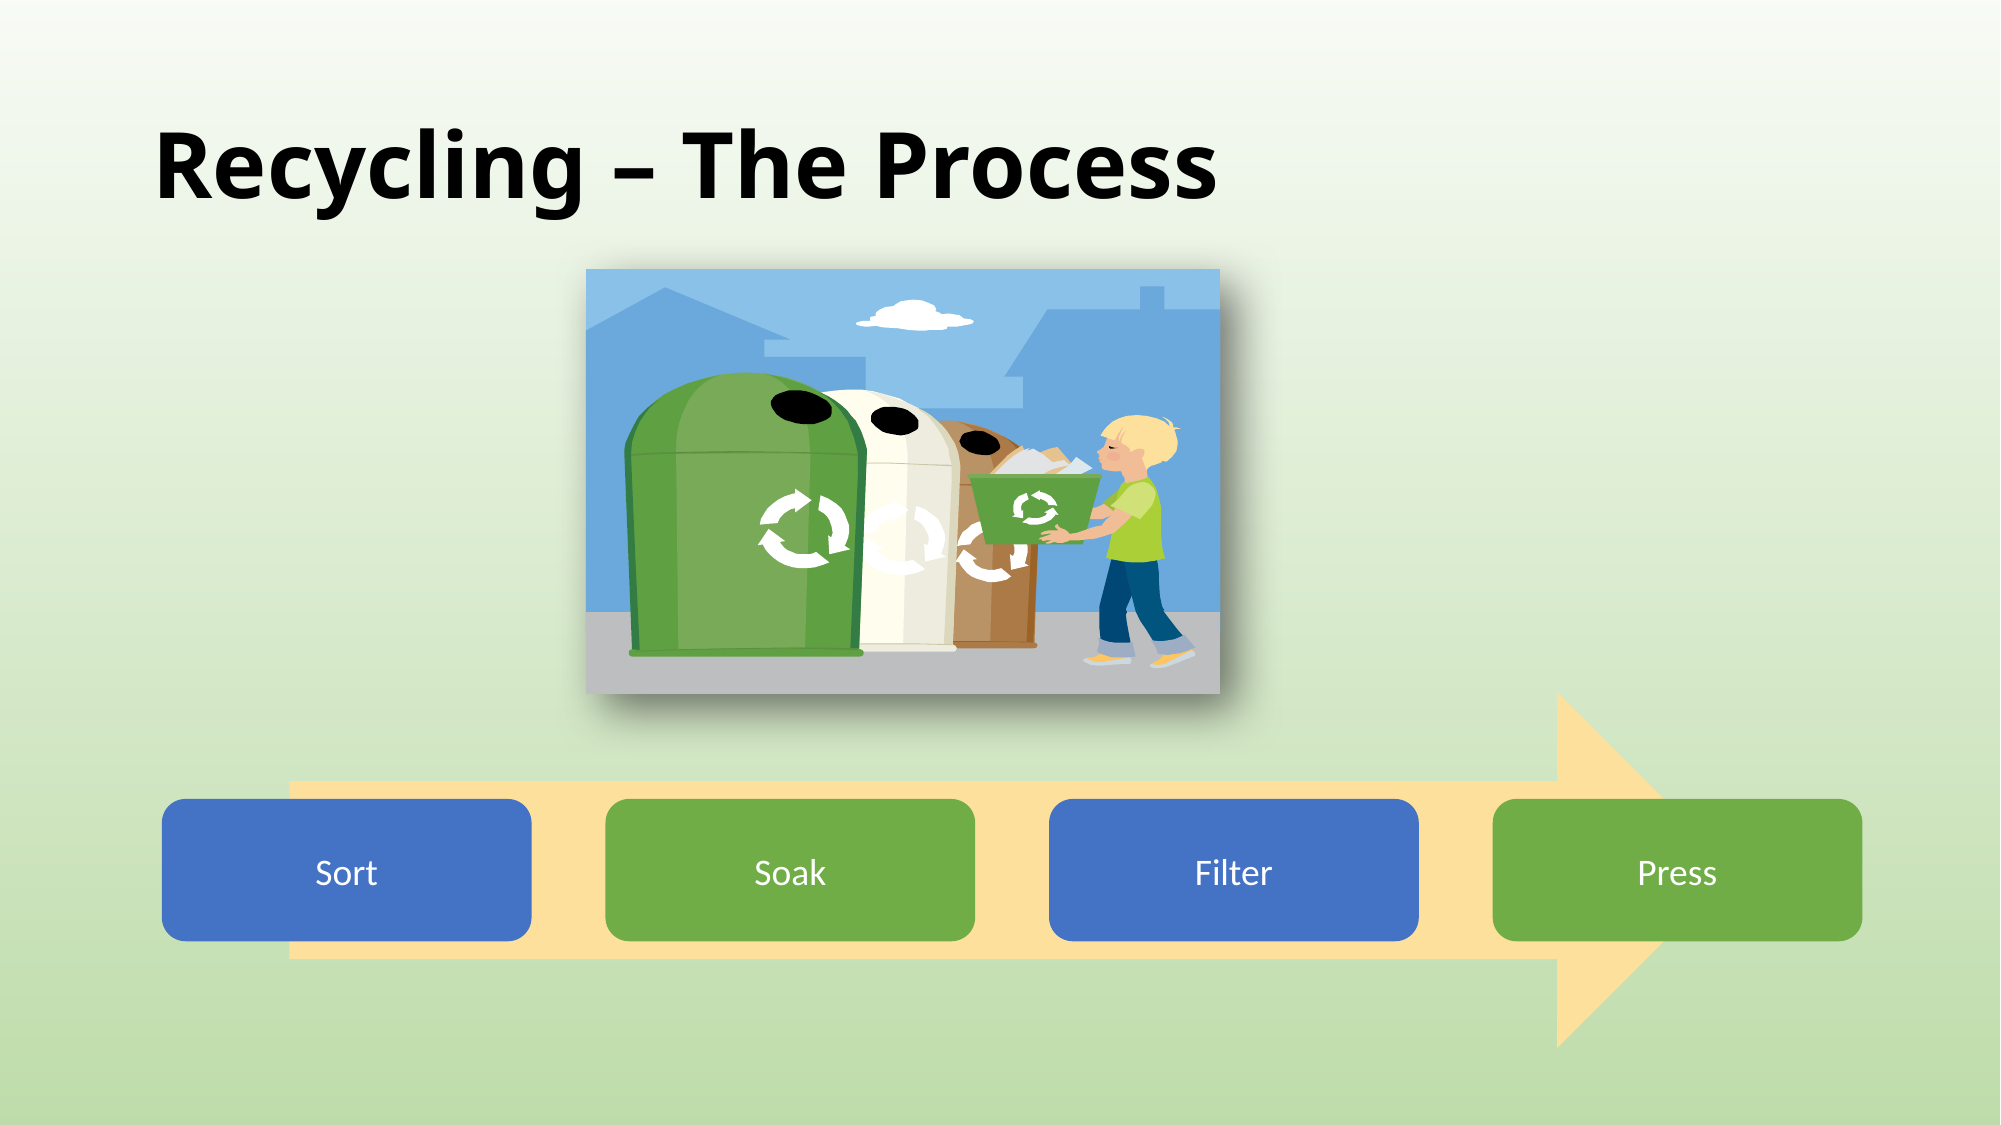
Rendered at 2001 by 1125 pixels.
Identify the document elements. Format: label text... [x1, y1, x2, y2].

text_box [161, 692, 1863, 1049]
picture [585, 269, 1221, 692]
title Recycling – The Process [137, 59, 1863, 278]
